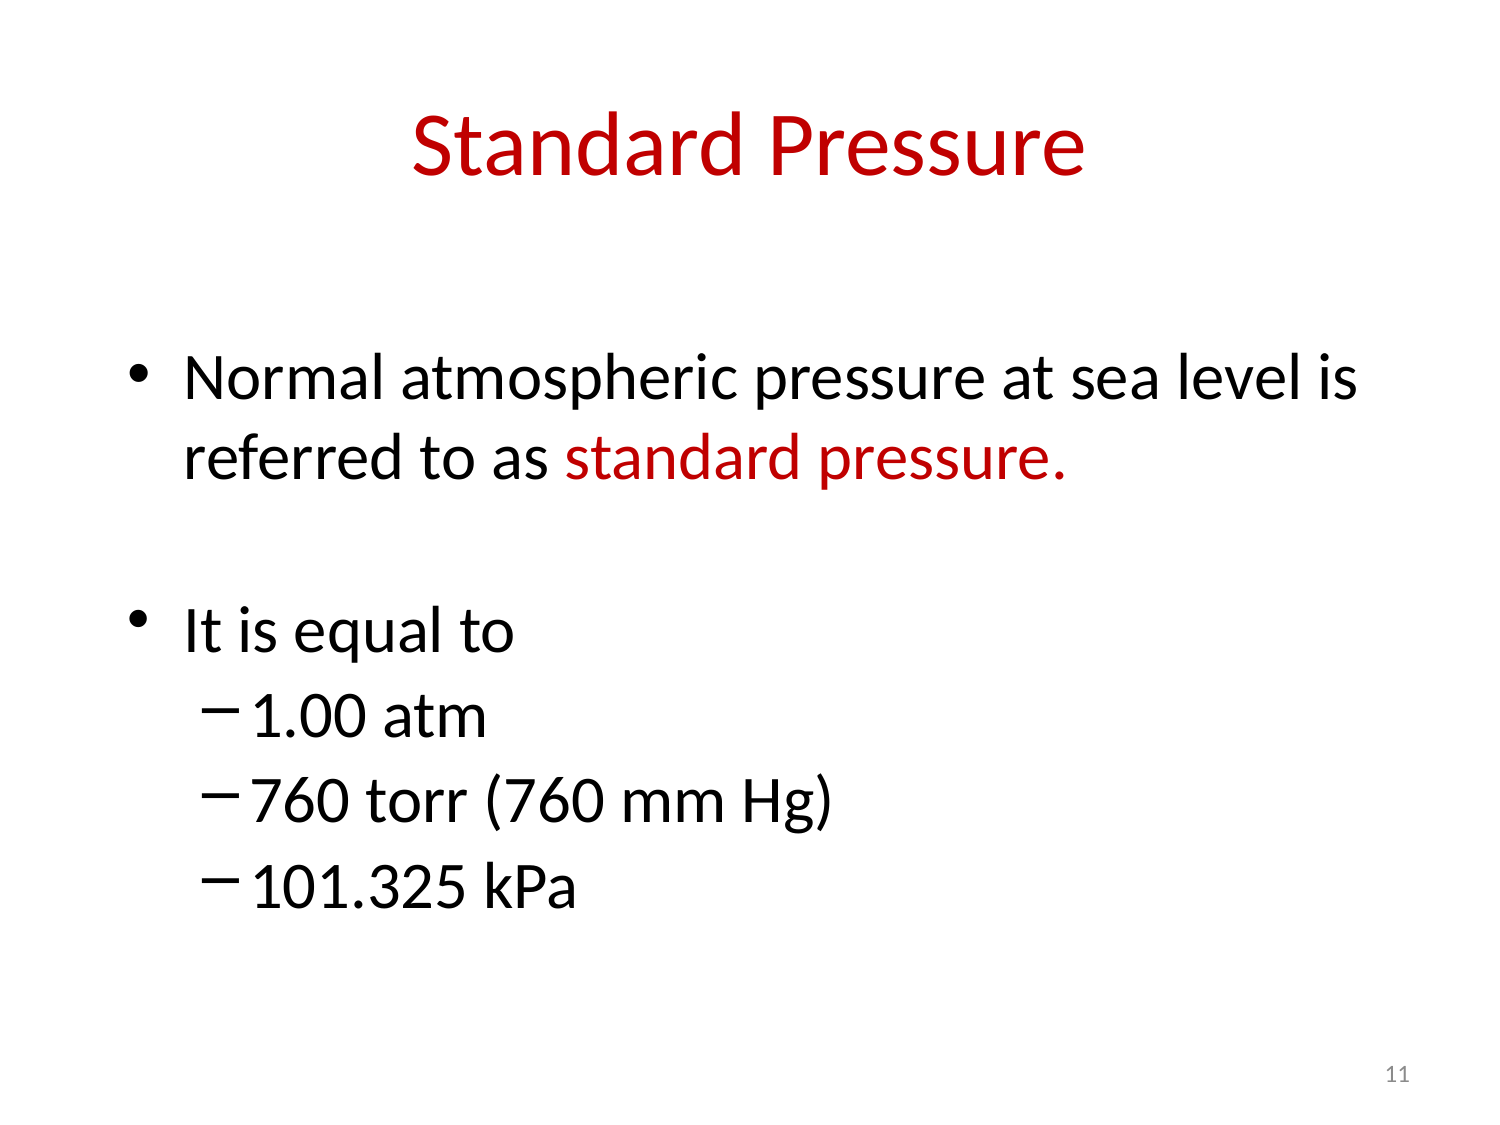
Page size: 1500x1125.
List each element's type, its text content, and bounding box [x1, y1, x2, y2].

list Normal atmospheric pressure at sea level is referred to as standard pressure. [112, 324, 1450, 525]
title Standard Pressure [75, 45, 1425, 233]
slide_number 11 [1074, 1042, 1425, 1103]
text_box It is equal to 1.00 atm 760 torr (760 mm Hg) 101.325 kPa [112, 587, 1388, 925]
